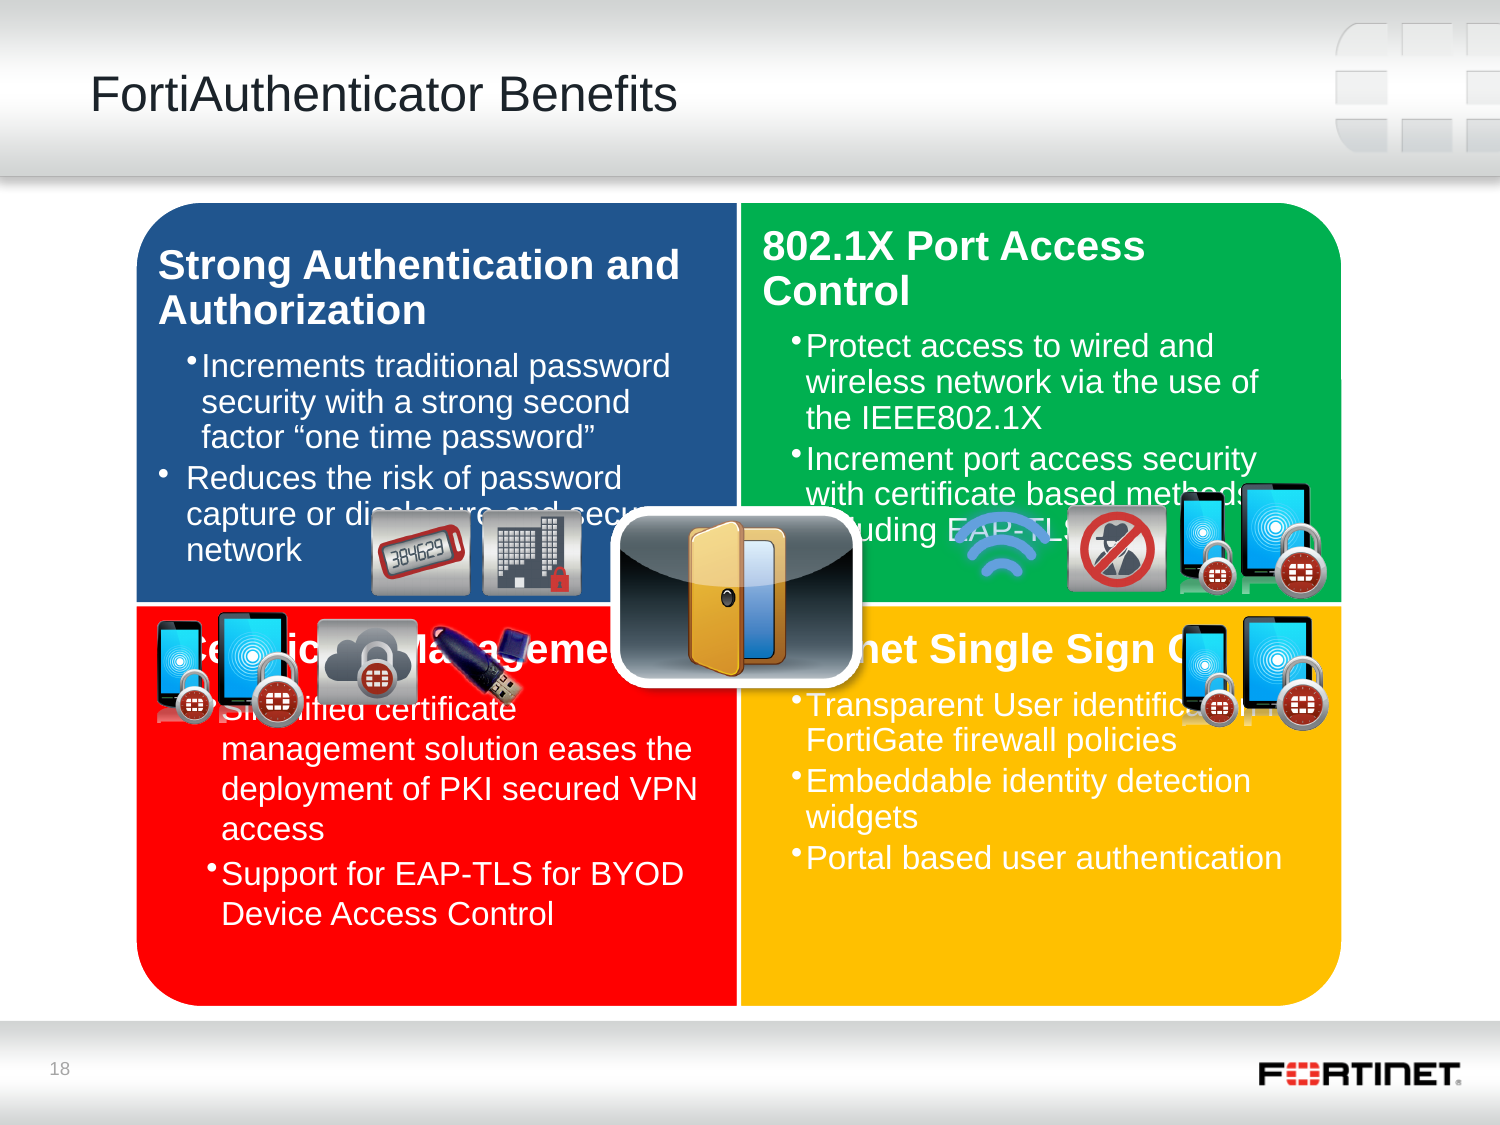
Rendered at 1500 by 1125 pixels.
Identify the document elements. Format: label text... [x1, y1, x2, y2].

picture [0, 0, 1500, 1125]
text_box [134, 200, 1344, 1009]
title FortiAuthenticator Benefits [75, 45, 1425, 138]
